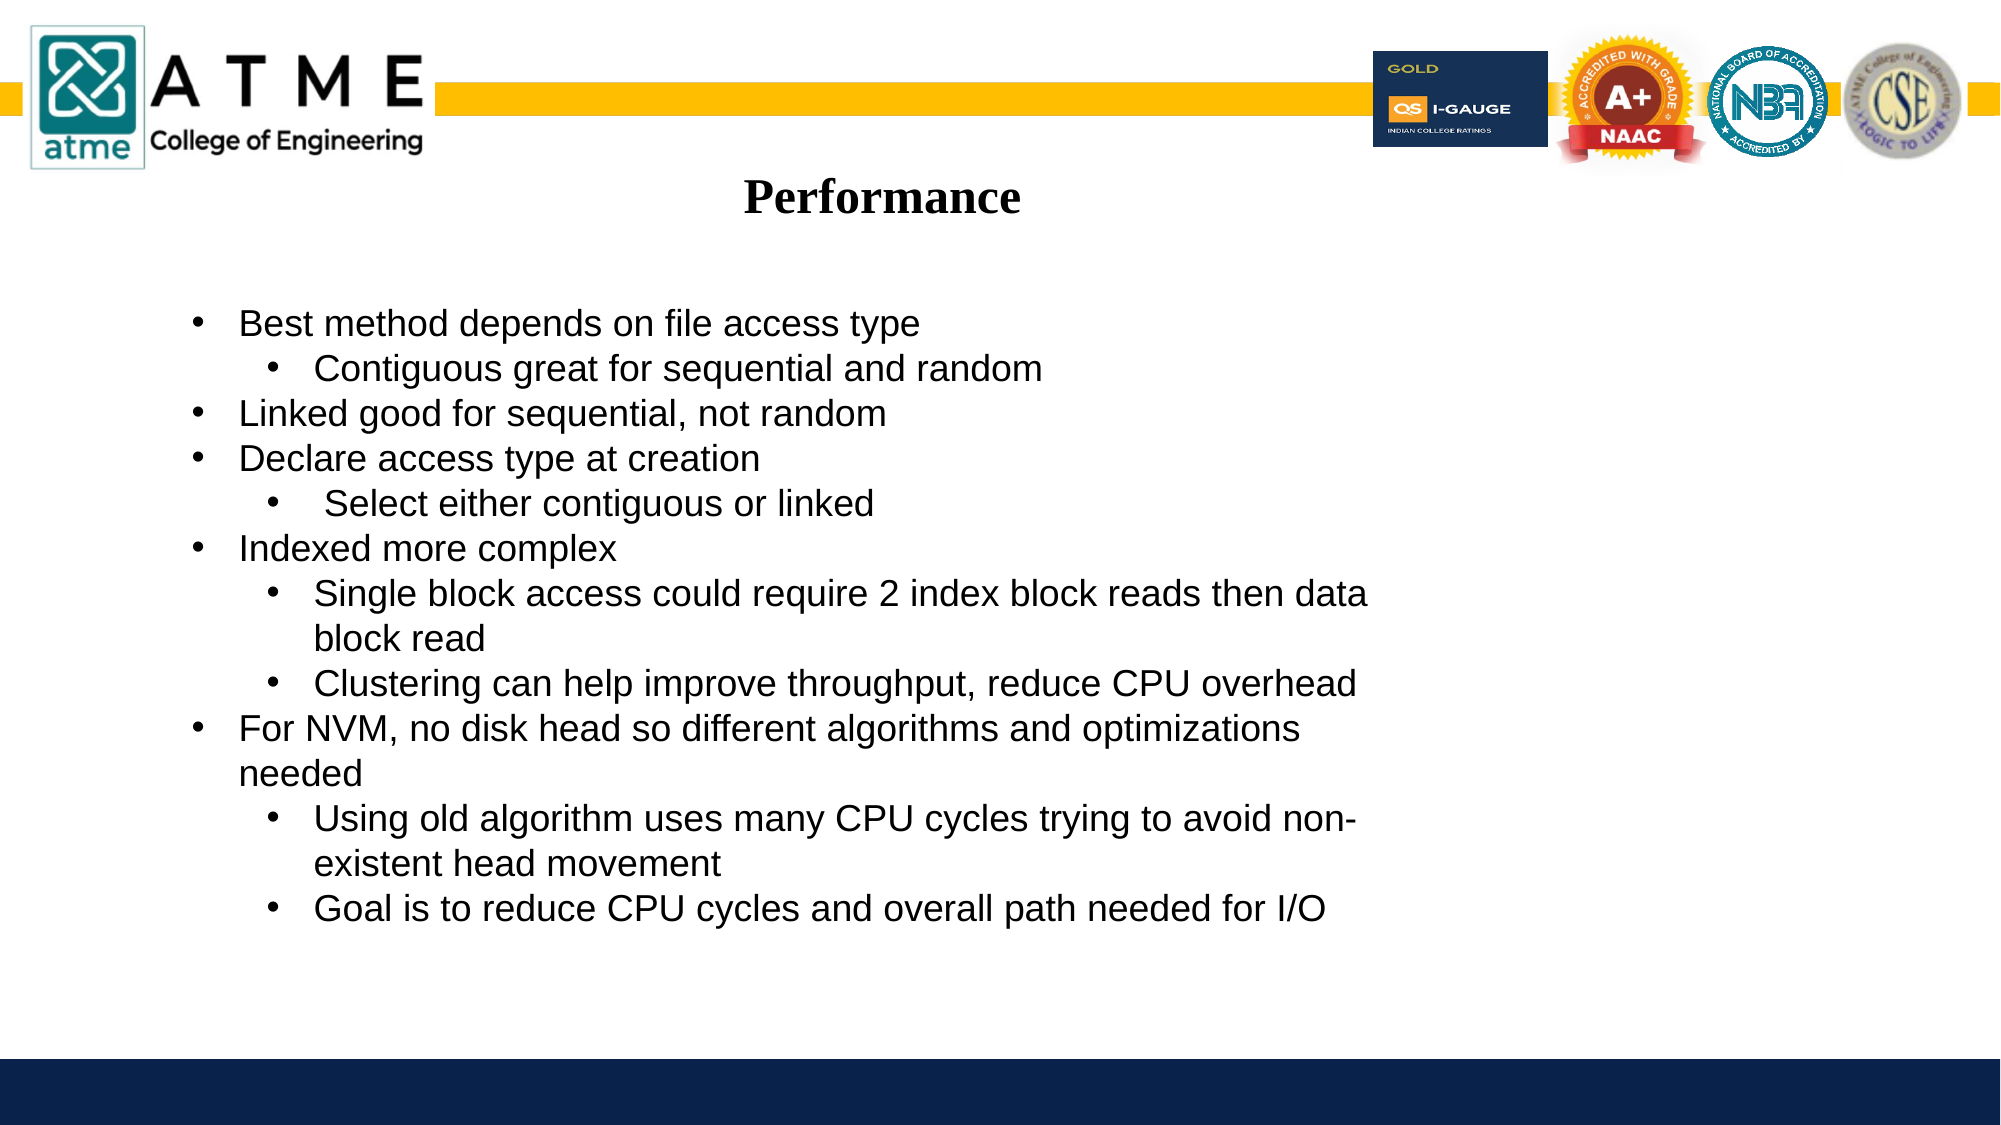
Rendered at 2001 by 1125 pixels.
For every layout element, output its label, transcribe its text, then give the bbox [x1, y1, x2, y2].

list Best method depends on file access type Contiguous great for sequential and random Linked good for sequential, not random Declare access type at creation Select either contiguous or linked Indexed more complex Single block access could require 2 index block reads then data block read Clustering can help improve throughput, reduce CPU overhead For NVM, no disk head so different algorithms and optimizations needed Using old algorithm uses many CPU cycles trying to avoid non-existent head movement Goal is to reduce CPU cycles and overall path needed for I/O [176, 291, 1404, 1050]
title Performance [728, 156, 2000, 252]
picture [22, 15, 435, 178]
picture [1373, 20, 1828, 156]
picture [1840, 26, 1968, 156]
picture [0, 1059, 2001, 1125]
